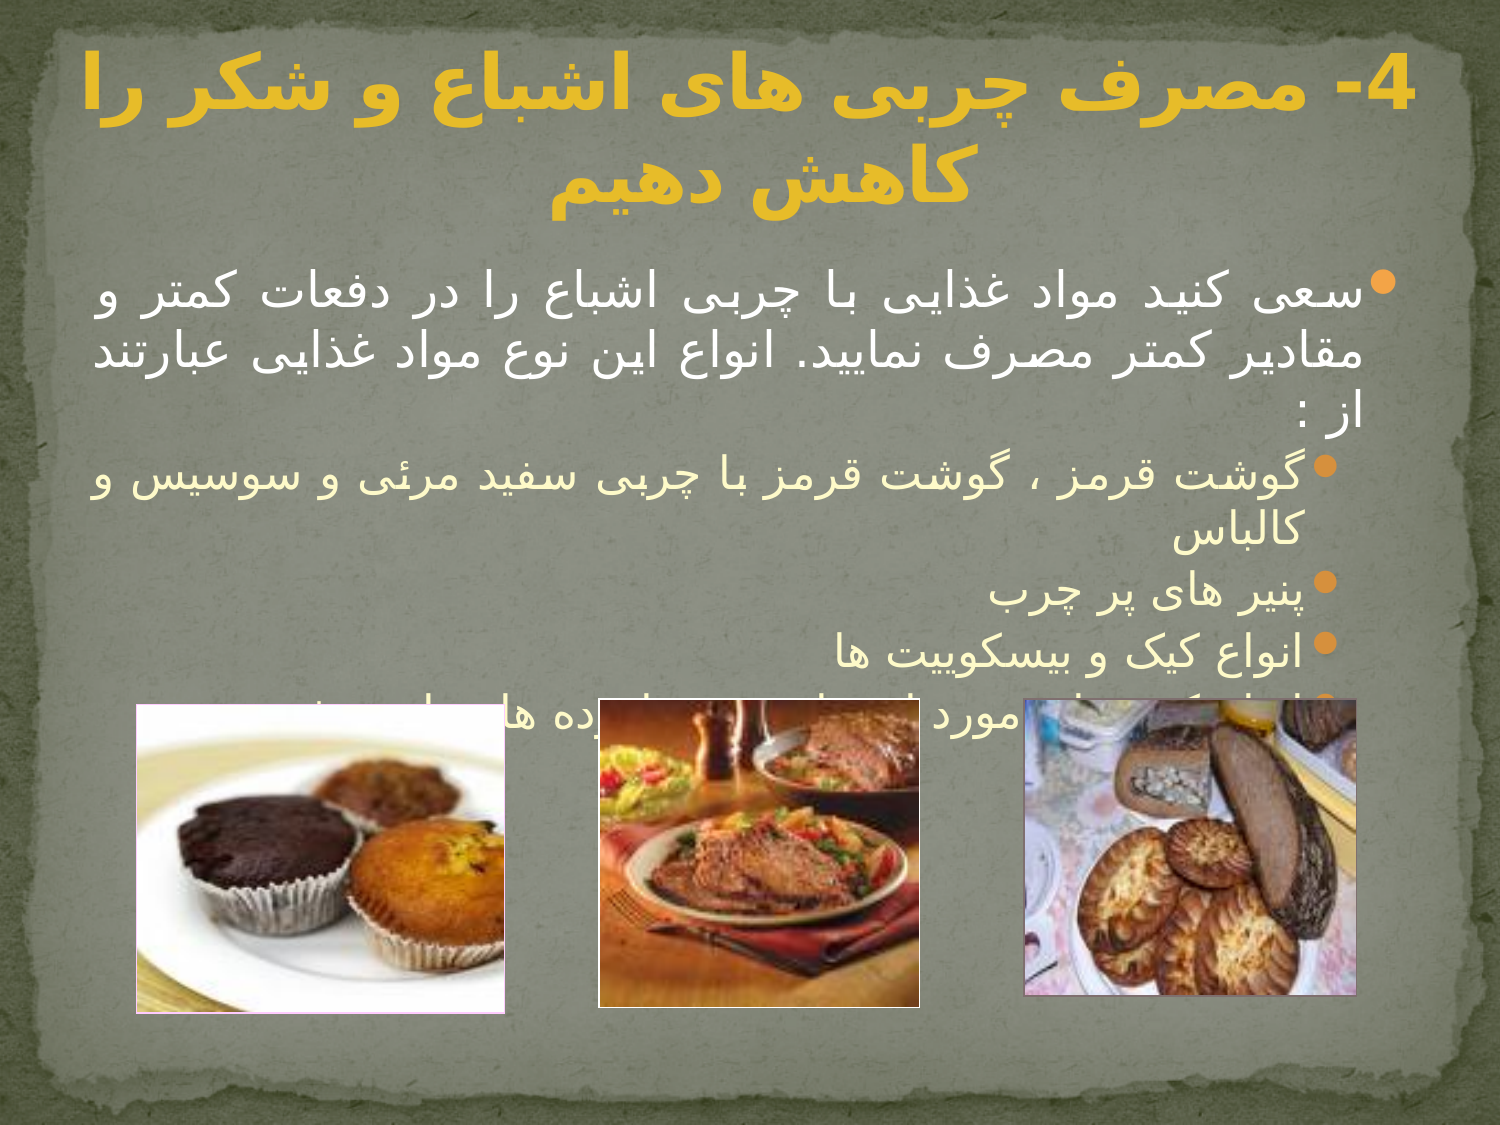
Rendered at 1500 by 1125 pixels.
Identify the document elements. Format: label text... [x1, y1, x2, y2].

title 4- مصرف چربی های اشباع و شکر را کاهش دهیم [49, 24, 1451, 225]
list سعی کنید مواد غذایی با چربی اشباع را در دفعات کمتر و مقادیر کمتر مصرف نمایید. انواع این نوع مواد غذایی عبارتند از : گوشت قرمز ، گوشت قرمز با چربی سفید مرئی و سوسیس و کالباس پنیر های پر چرب انواع کیک و بیسکوییت ها انواع کرم های مورد استفاده در فراورده های نان و شیرینی [74, 249, 1426, 1063]
picture [137, 705, 504, 1012]
picture [600, 700, 919, 1007]
picture [1025, 700, 1356, 995]
